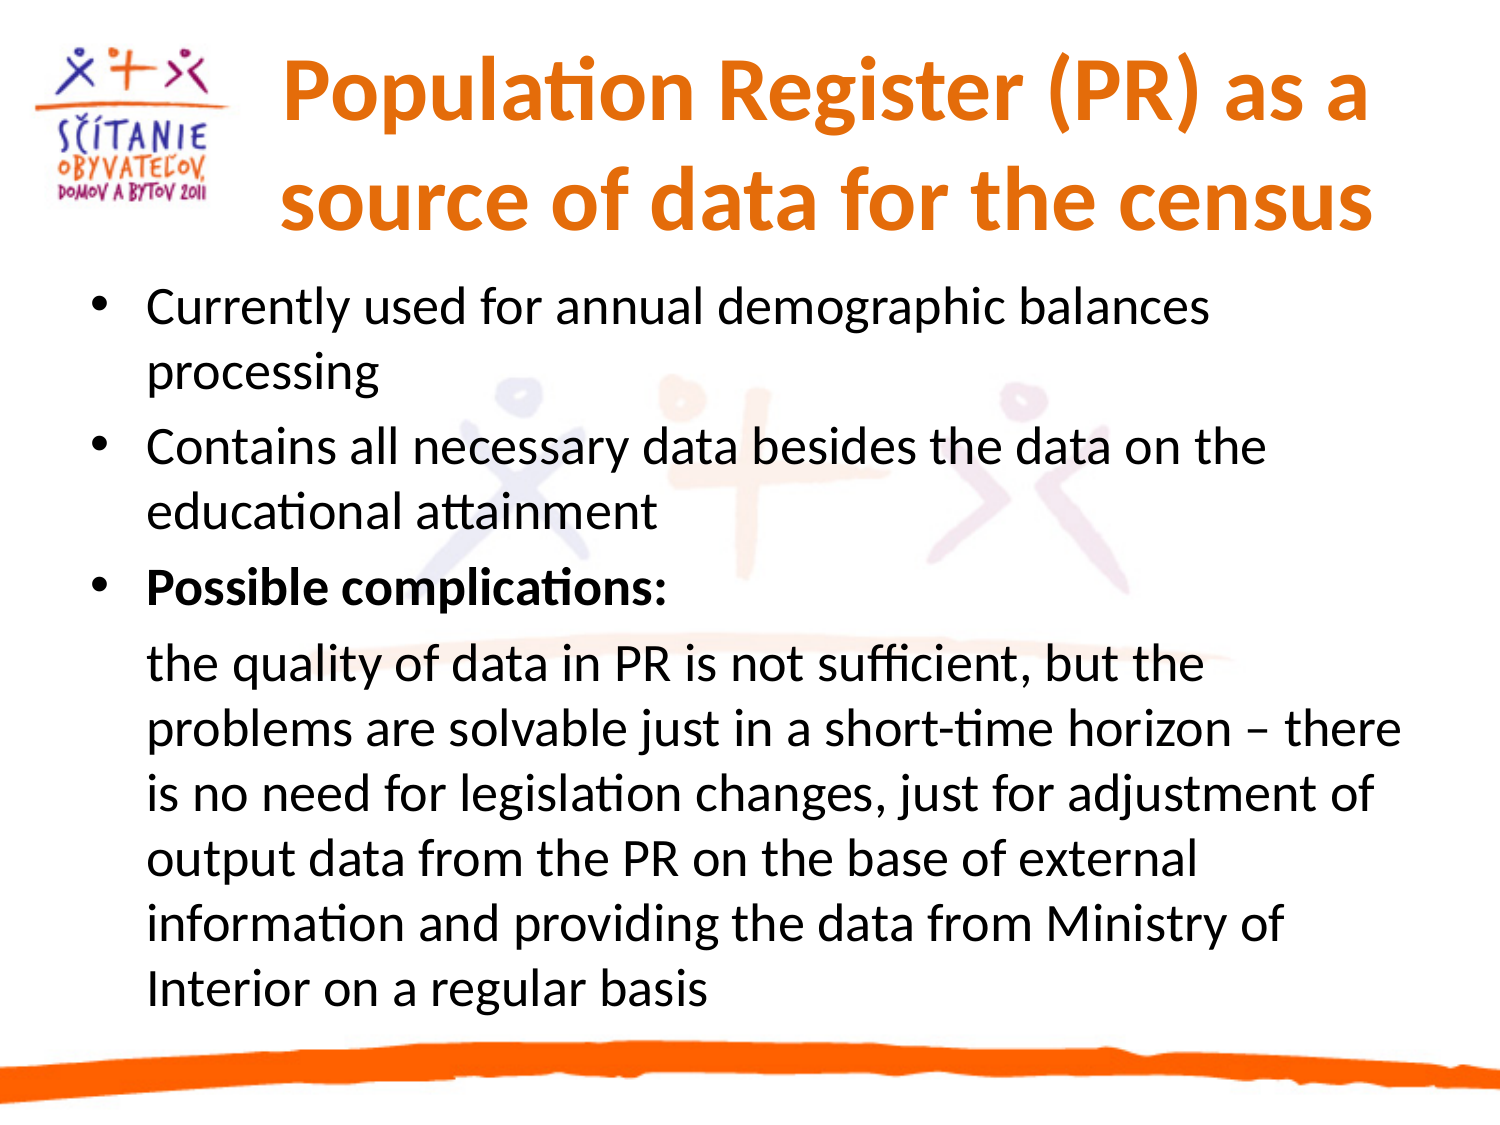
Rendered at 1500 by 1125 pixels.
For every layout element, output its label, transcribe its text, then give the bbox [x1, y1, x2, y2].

list Currently used for annual demographic balances processing Contains all necessary data besides the data on the educational attainment Possible complications: the quality of data in PR is not sufficient, but the problems are solvable just in a short-time horizon – there is no need for legislation changes, just for adjustment of output data from the PR on the base of external information and providing the data from Ministry of Interior on a regular basis [74, 262, 1426, 1024]
title Population Register (PR) as a source of data for the census [229, 44, 1426, 233]
picture [0, 0, 1500, 1125]
